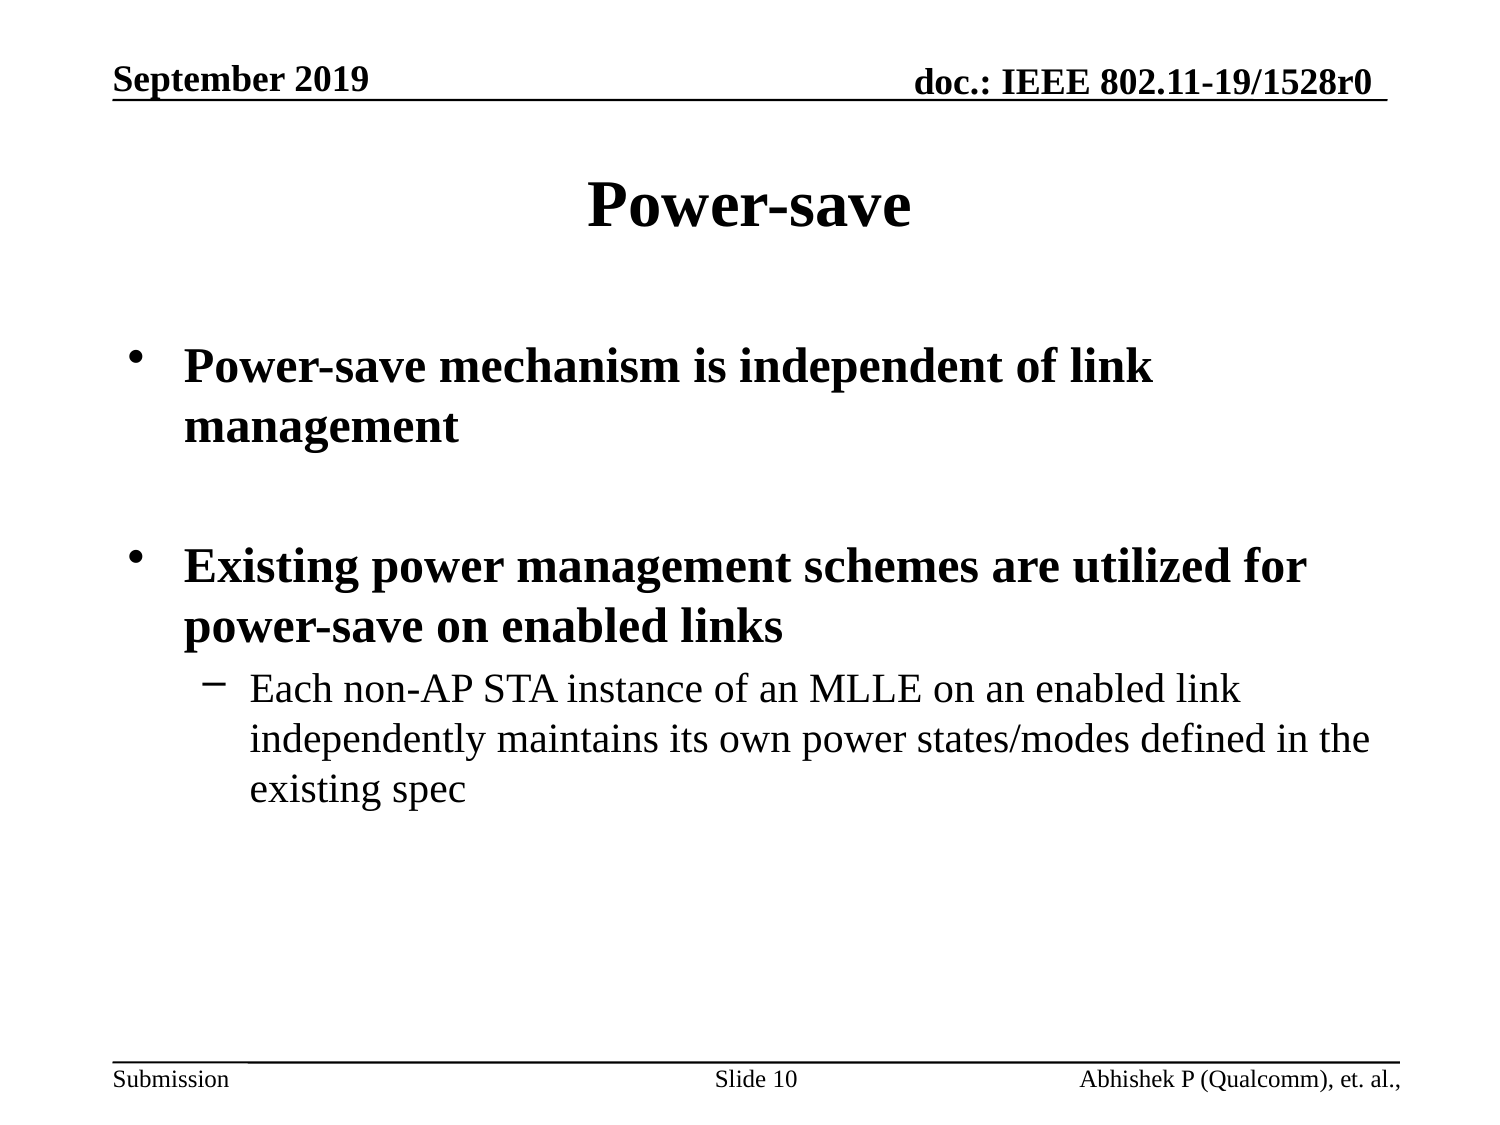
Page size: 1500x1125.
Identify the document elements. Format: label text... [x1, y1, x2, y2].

slide_number Slide 10 [712, 1061, 801, 1093]
list Power-save mechanism is independent of link management Existing power management schemes are utilized for power-save on enabled links Each non-AP STA instance of an MLLE on an enabled link independently maintains its own power states/modes defined in the existing spec [112, 324, 1388, 1001]
footer Abhishek P (Qualcomm), et. al., [949, 1061, 1402, 1093]
title Power-save [112, 112, 1388, 288]
